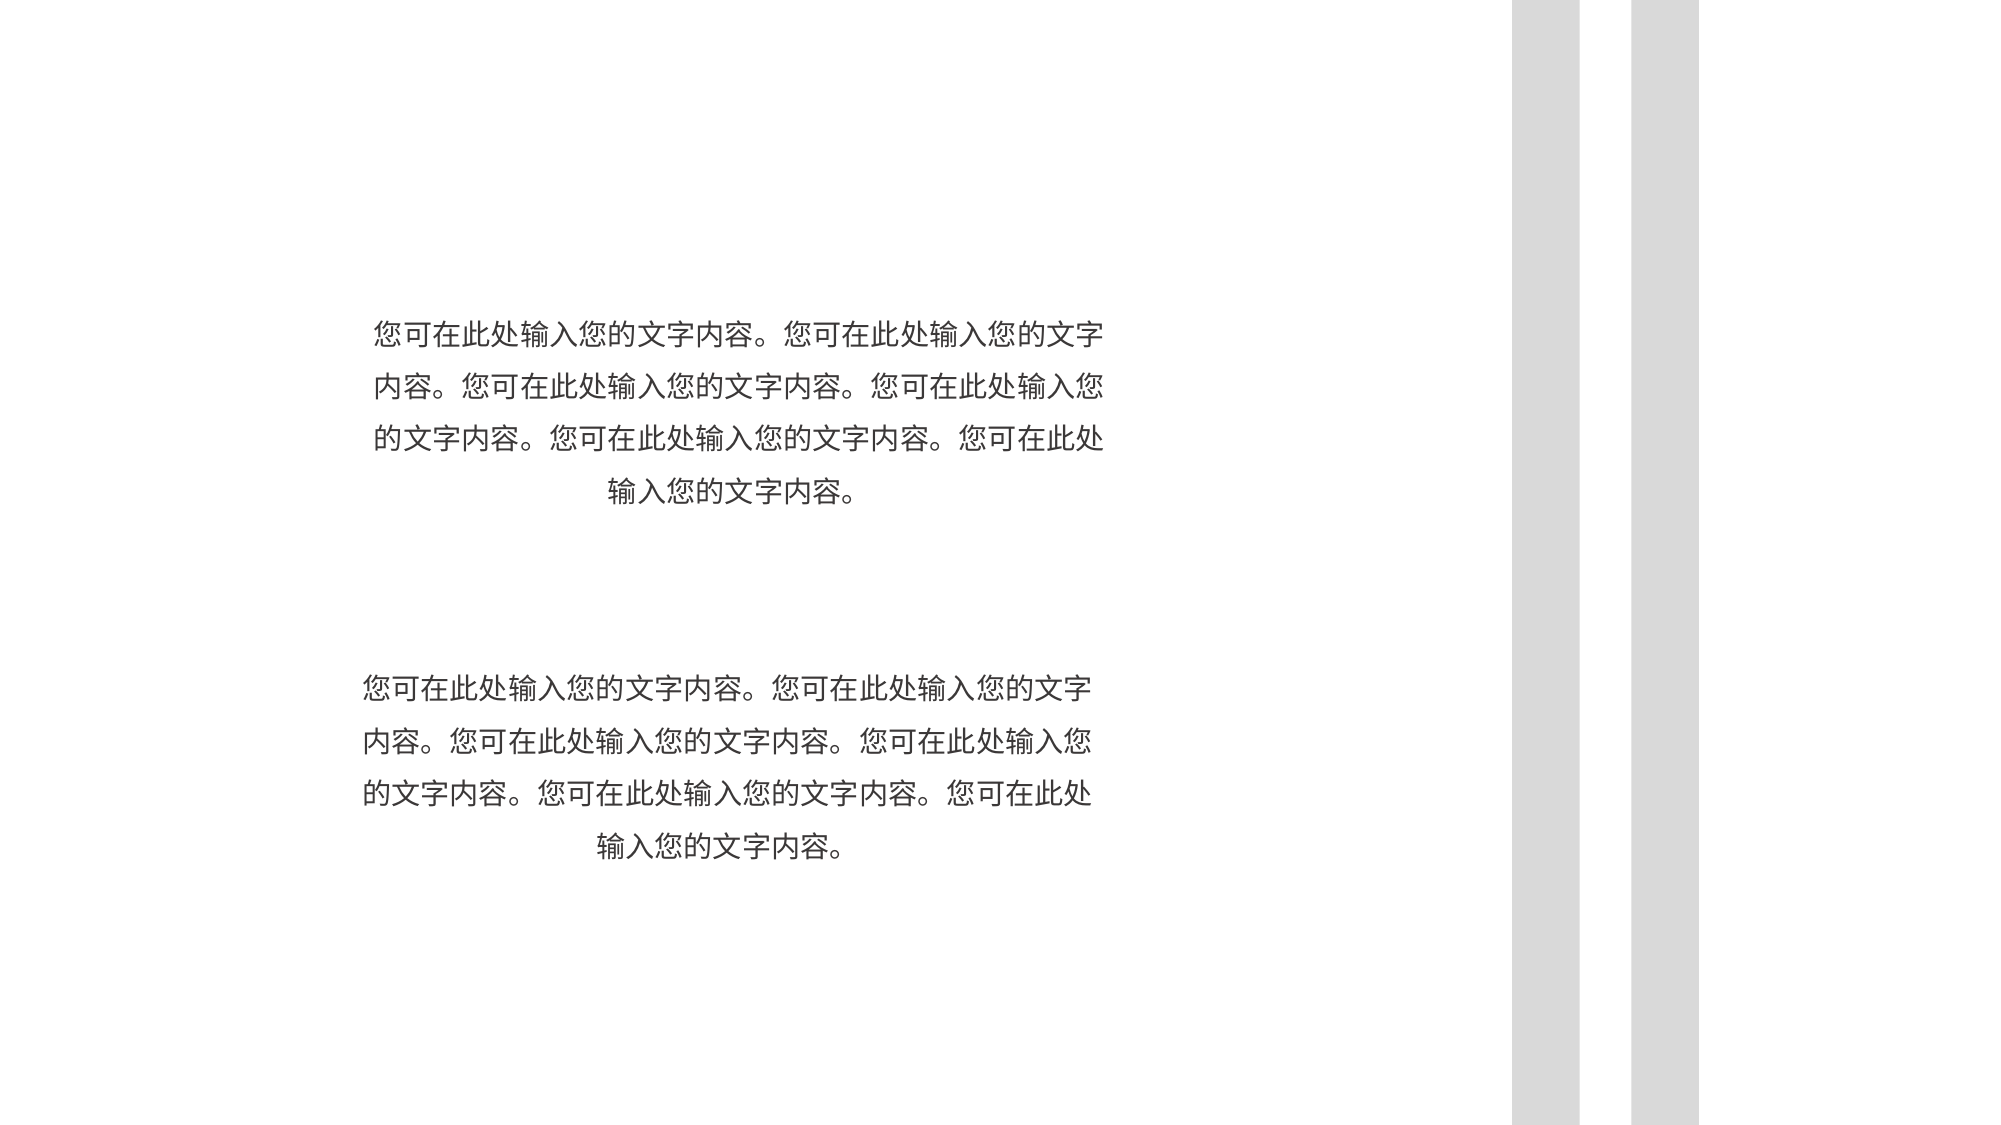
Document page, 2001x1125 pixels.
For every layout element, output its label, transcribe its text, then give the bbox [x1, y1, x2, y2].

text_box [1630, 0, 1700, 1125]
text_box 您可在此处输入您的文字内容。您可在此处输入您的文字内容。您可在此处输入您的文字内容。您可在此处输入您的文字内容。您可在此处输入您的文字内容。您可在此处输入您的文字内容。 [354, 290, 1125, 516]
text_box 您可在此处输入您的文字内容。您可在此处输入您的文字内容。您可在此处输入您的文字内容。您可在此处输入您的文字内容。您可在此处输入您的文字内容。您可在此处输入您的文字内容。 [342, 645, 1113, 871]
text_box [1511, 0, 1581, 1125]
